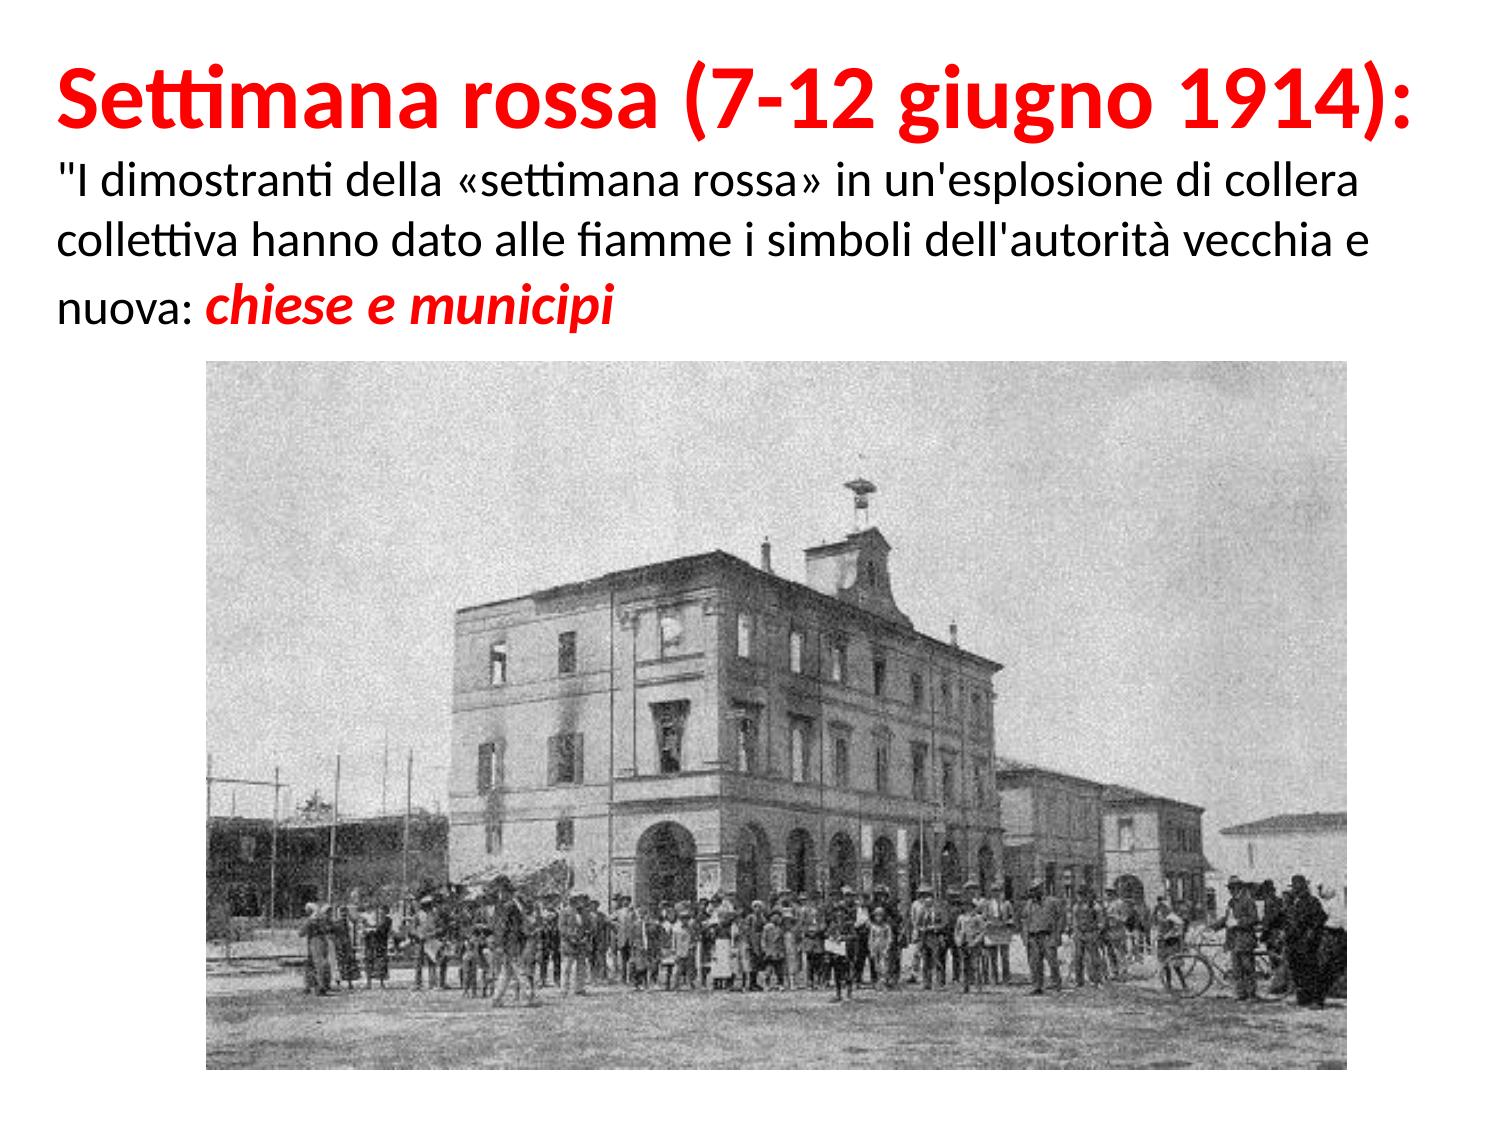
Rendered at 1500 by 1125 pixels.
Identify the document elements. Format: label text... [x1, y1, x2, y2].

title Settimana rossa (7-12 giugno 1914): "I dimostranti della «settimana rossa» in un'esplosione di collera collettiva hanno dato alle fiamme i simboli dell'autorità vecchia e nuova: chiese e municipi [41, 0, 1500, 374]
picture [206, 361, 1347, 1070]
